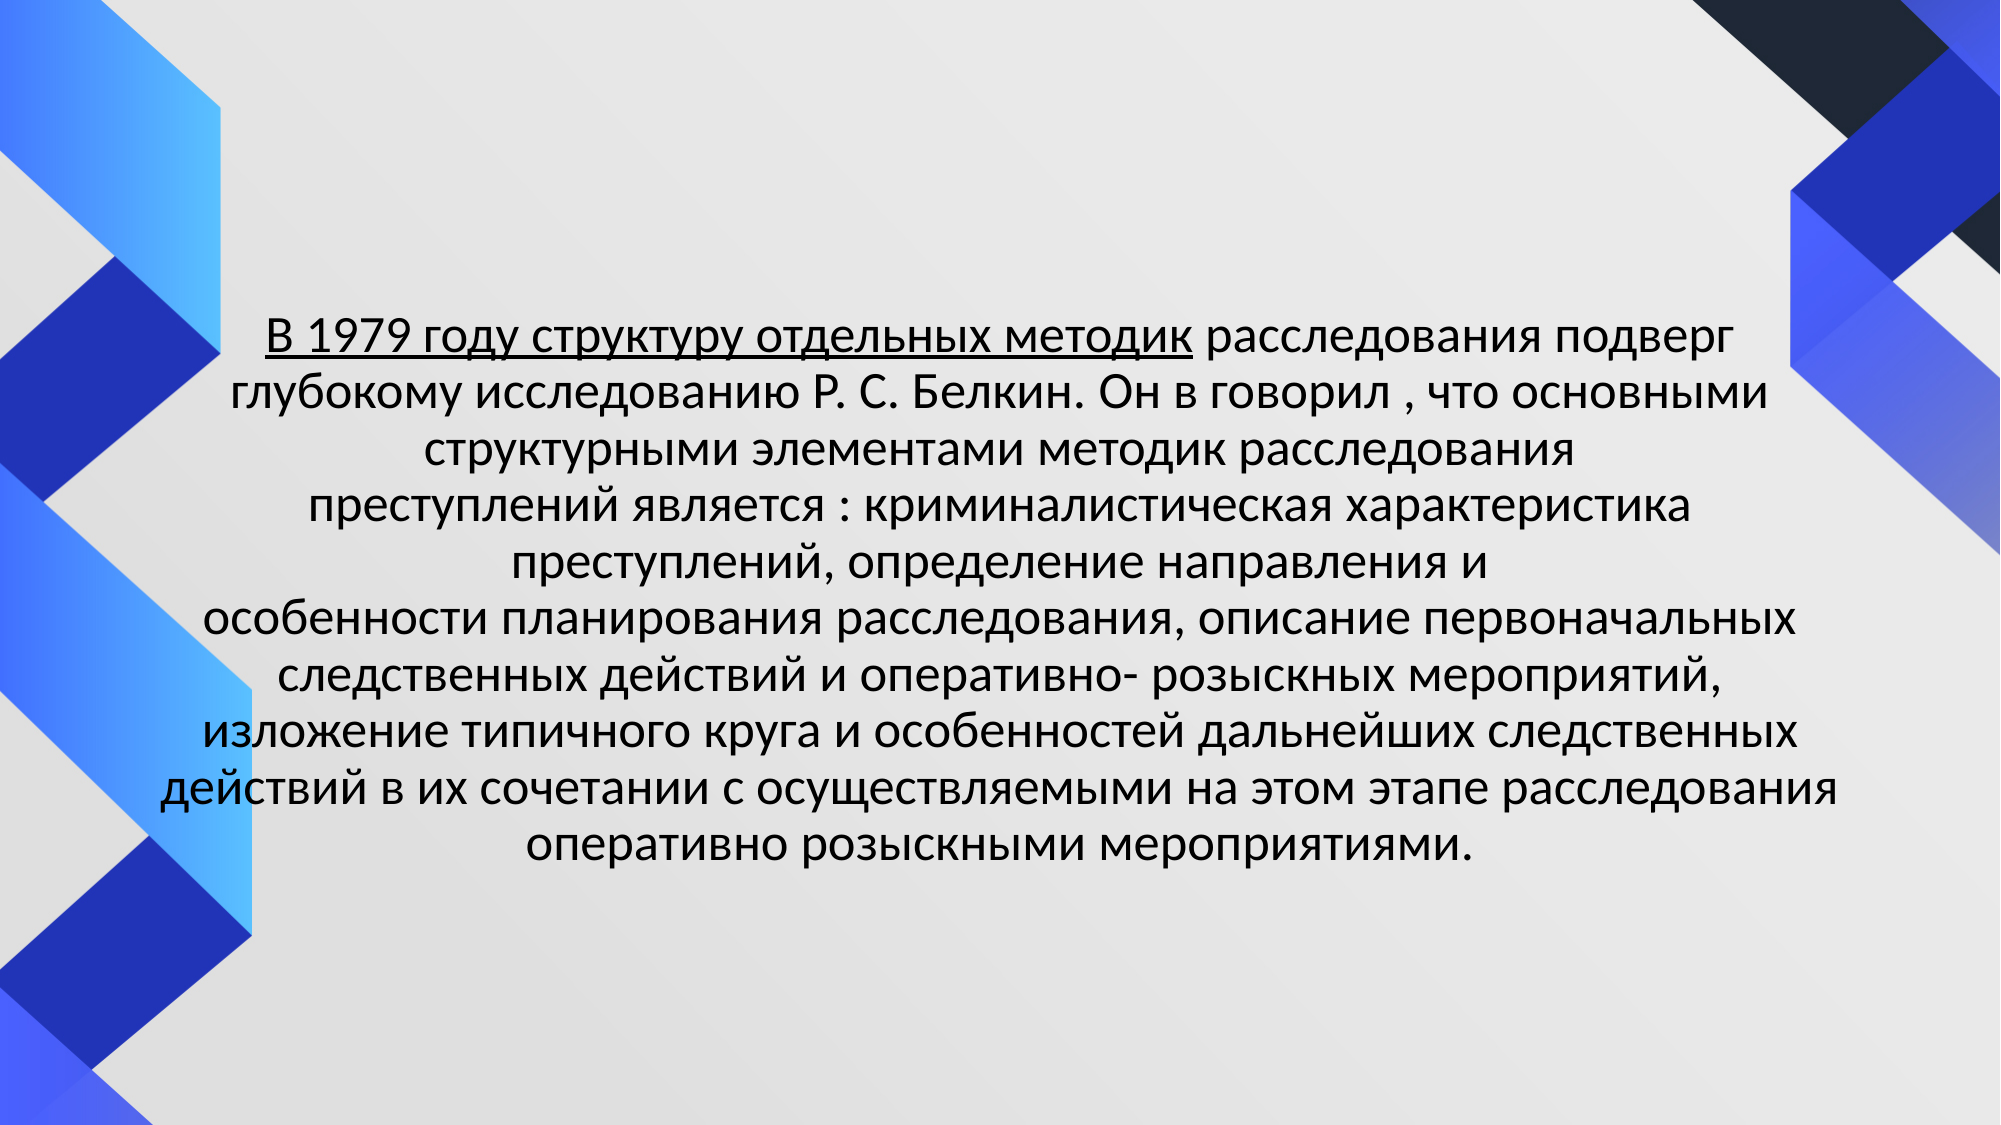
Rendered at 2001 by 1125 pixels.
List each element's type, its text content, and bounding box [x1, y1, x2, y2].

picture [0, 0, 2000, 1125]
list В 1979 году структуру отдельных методик расследования подверг глубокому исследованию Р. С. Белкин. Он в говорил , что основными структурными элементами методик расследования преступлений является : криминалистическая характеристика преступлений, определение направления и особенности планирования расследования, описание первоначальных следственных действий и оперативно- розыскных мероприятий, изложение типичного круга и особенностей дальнейших следственных действий в их сочетании с осуществляемыми на этом этапе расследования оперативно розыскными мероприятиями. [137, 299, 1863, 1014]
